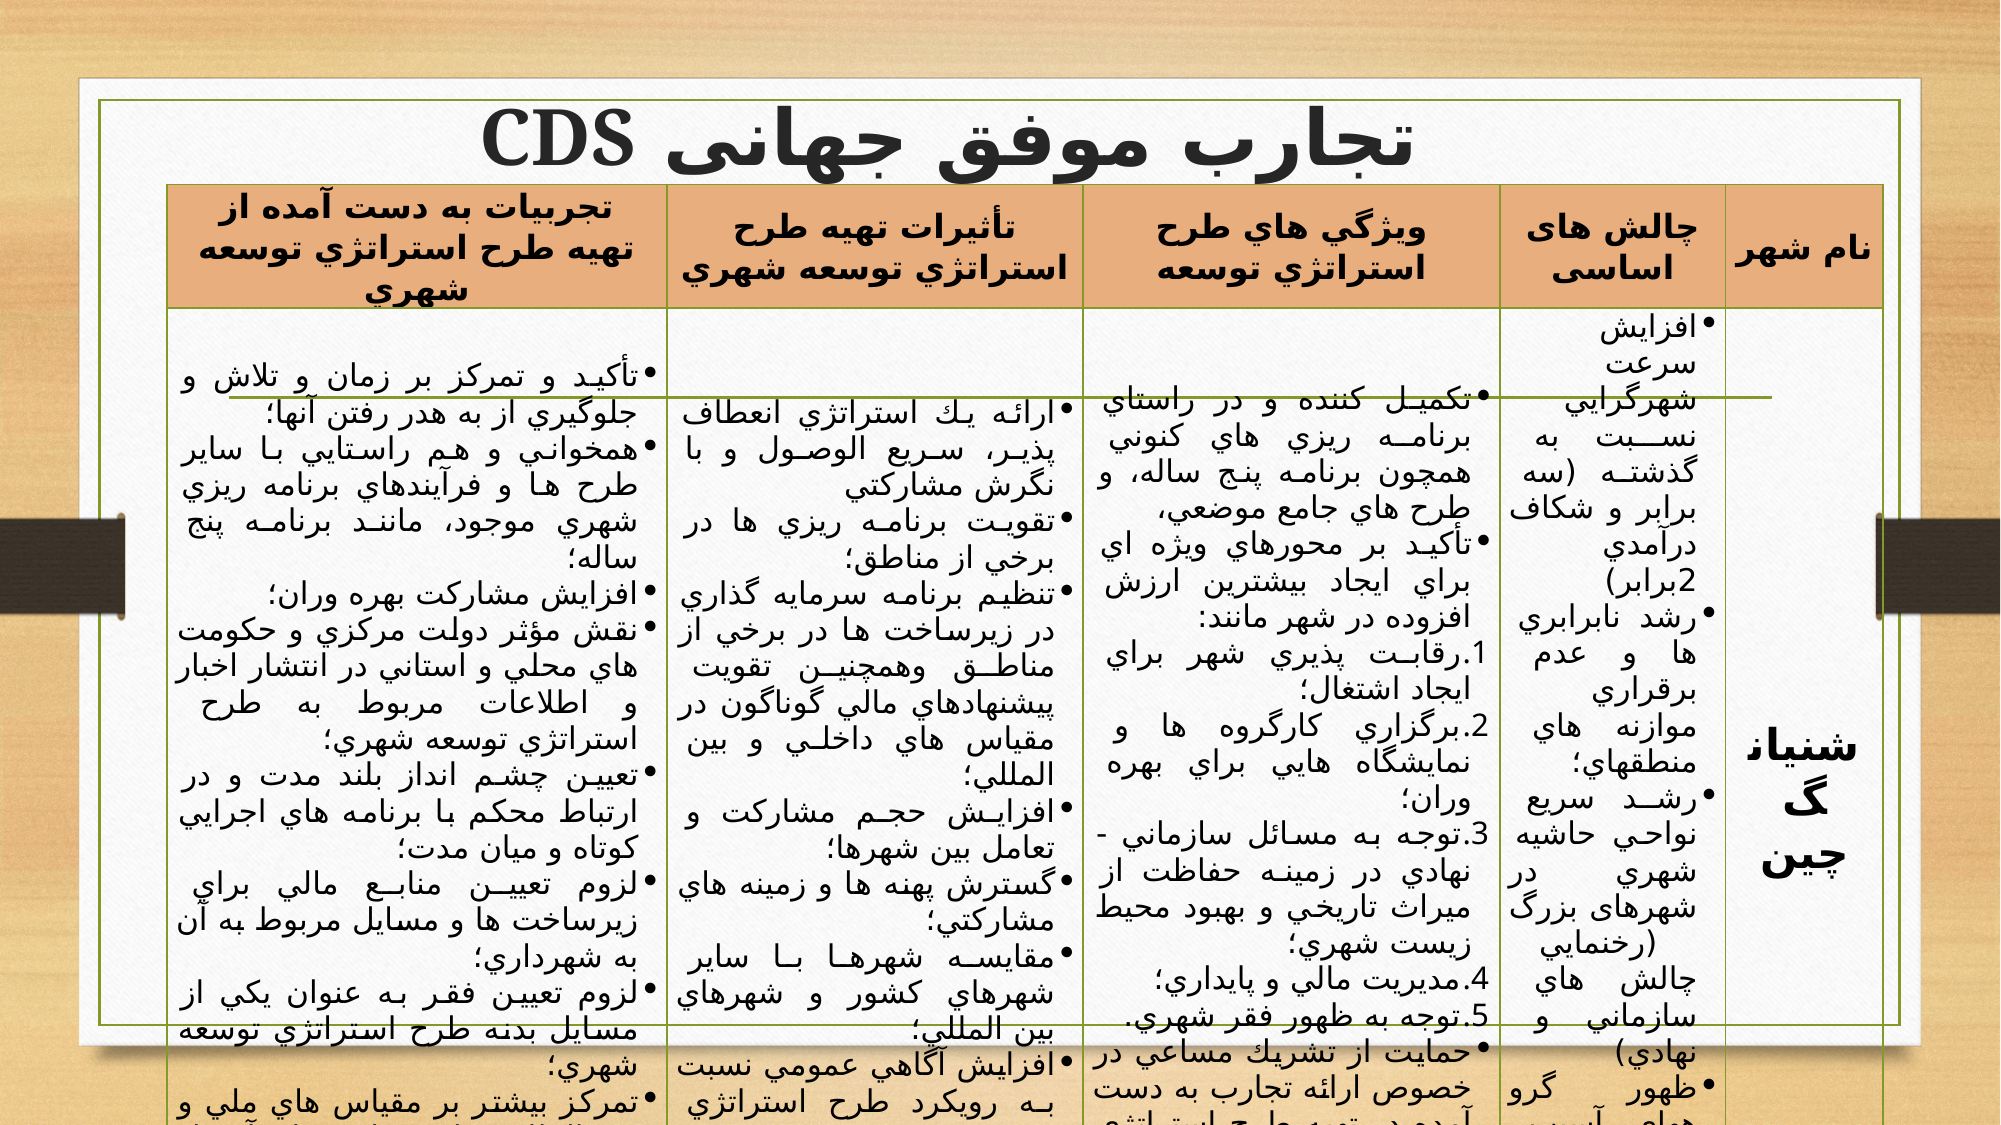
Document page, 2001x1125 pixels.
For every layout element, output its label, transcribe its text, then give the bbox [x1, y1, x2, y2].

table_cell تكميل كننده و در راستاي برنامه ريزي هاي كنوني همچون برنامه پنج ساله، و طرح هاي جامع موضعي، تأكيد بر محورهاي ويژه اي براي ايجاد بيشترين ارزش افزوده در شهر مانند: رقابت پذيري شهر براي ايجاد اشتغال؛ برگزاري كارگروه ها و نمايشگاه هايي براي بهره وران؛ توجه به مسائل سازماني - نهادي در زمينه حفاظت از ميراث تاريخي و بهبود محيط زيست شهري؛ مديريت مالي و پايداري؛ توجه به ظهور فقر شهري. حمايت از تشريك مساعي در خصوص ارائه تجارب به دست آمده در تهيه طرح استراتژي توسعه شهري در شهر و منطقه هاي چين. [1084, 309, 1499, 1125]
table_header تجربيات به دست آمده از تهيه طرح استراتژي توسعه شهري [168, 185, 666, 307]
table_cell تأكيد و تمركز بر زمان و تلاش و جلوگيري از به هدر رفتن آنها؛ همخواني و هم راستايي با ساير طرح ها و فرآيندهاي برنامه ريزي شهري موجود، مانند برنامه پنج ساله؛ افزايش مشاركت بهره وران؛ نقش مؤثر دولت مركزي و حكومت هاي محلي و استاني در انتشار اخبار و اطلاعات مربوط به طرح استراتژي توسعه شهري؛ تعيين چشم انداز بلند مدت و در ارتباط محكم با برنامه هاي اجرايي كوتاه و ميان مدت؛ لزوم تعيين منابع مالي براي زيرساخت ها و مسايل مربوط به آن به شهرداري؛ لزوم تعيين فقر به عنوان يكي از مسايل بدنه طرح استراتژي توسعه شهري؛ تمركز بيشتر بر مقياس هاي ملي و بين المللي براي حمايت هاي آتي از طرح استراتژي توسعه شهري [168, 309, 666, 1125]
table_cell ارائه يك استراتژي انعطاف پذير، سريع الوصول و با نگرش مشاركتي تقويت برنامه ريزي ها در برخي از مناطق؛ تنظيم برنامه سرمايه گذاري در زيرساخت ها در برخي از مناطق وهمچنين تقويت پيشنهادهاي مالي گوناگون در مقياس هاي داخلي و بين المللي؛ افزايش حجم مشاركت و تعامل بين شهرها؛ گسترش پهنه ها و زمينه هاي مشاركتي؛ مقايسه شهرها با ساير شهرهاي كشور و شهرهاي بين المللي؛ افزايش آگاهي عمومي نسبت به رويكرد طرح استراتژي توسعه شهري [668, 309, 1082, 1125]
table_header چالش های اساسی [1501, 185, 1725, 307]
title تجارب موفق جهانی CDS [99, 45, 1767, 215]
table_header نام شهر [1726, 185, 1882, 307]
table_header تأثيرات تهيه طرح استراتژي توسعه شهري [668, 185, 1082, 307]
table_header ويژگي هاي طرح استراتژي توسعه [1084, 185, 1499, 307]
picture [0, 0, 2001, 1125]
table_cell افزايش سرعت شهرگرايي نسبت به گذشته (سه برابر و شكاف درآمدي 2برابر) رشد نابرابري ها و عدم برقراري موازنه هاي منطقهاي؛ رشد سريع نواحي حاشيه شهري در شهرهای بزرگ (رخنمايي چالش هاي سازماني و نهادي) ظهور گرو ههاي آسيب پذير در نواحي شهري و پيرامون شهرها. [1501, 309, 1725, 1125]
table_cell شنيانگ چین [1726, 309, 1882, 1125]
